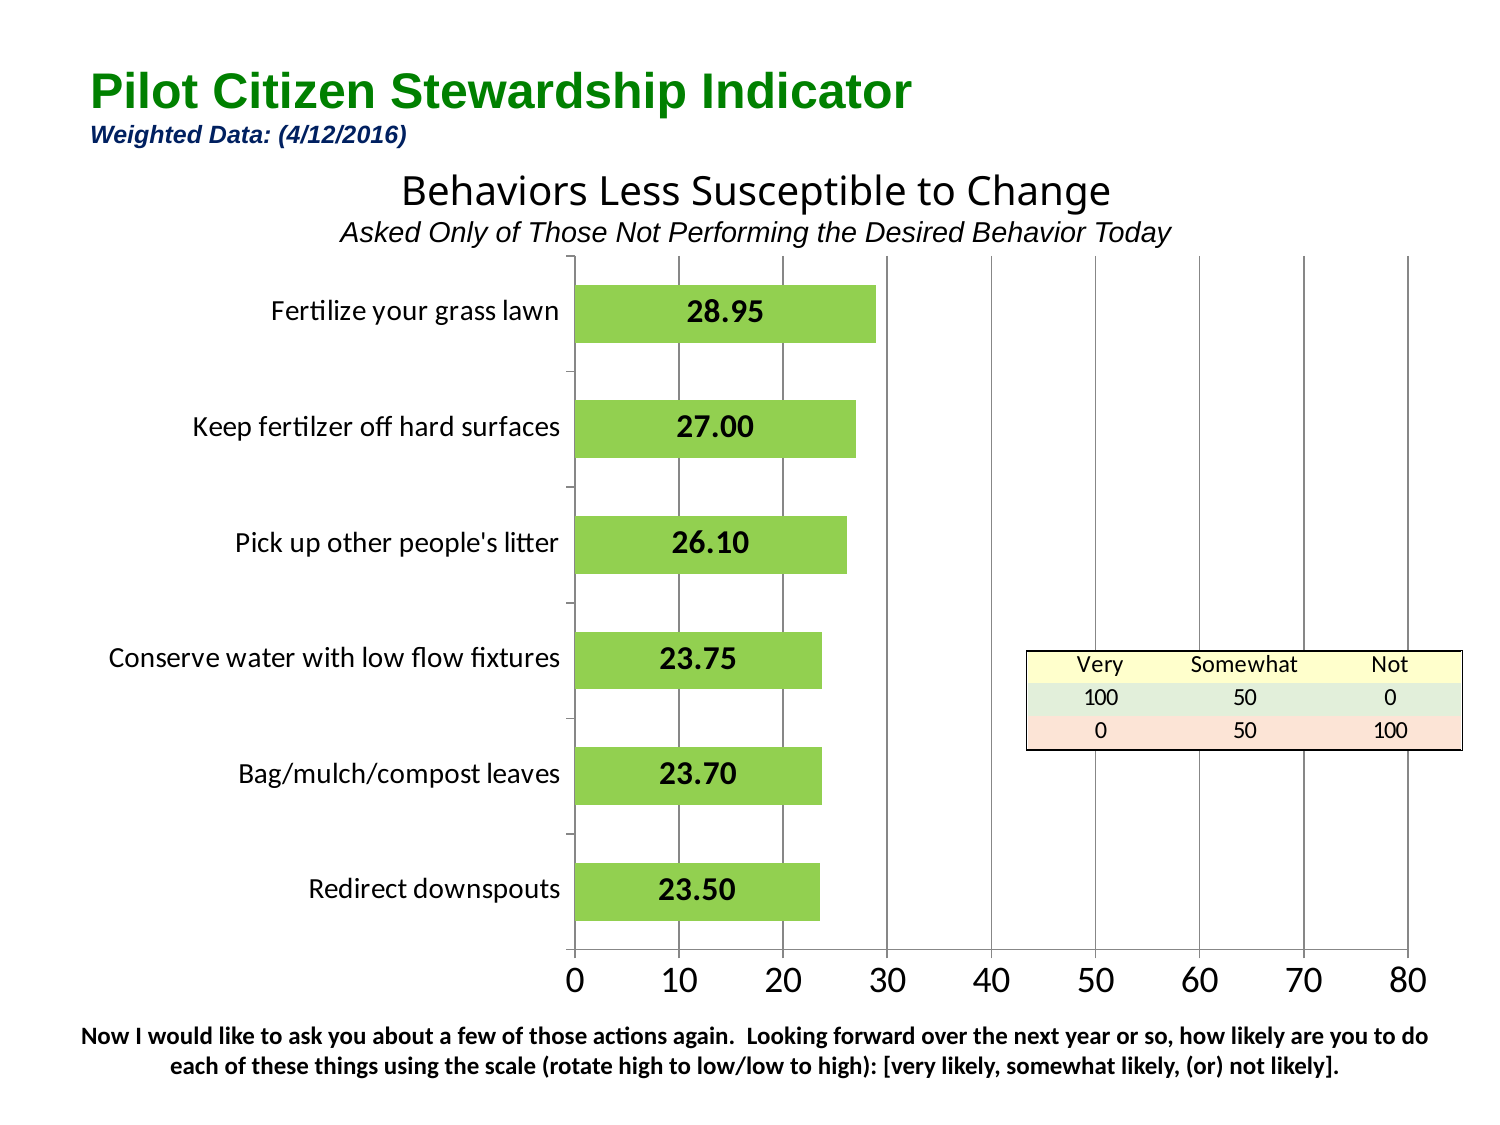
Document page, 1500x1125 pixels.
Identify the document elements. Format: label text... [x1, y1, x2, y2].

text_box Now I would like to ask you about a few of those actions again. Looking forward over the next year or so, how likely are you to do each of these things using the scale (rotate high to low/low to high): [very likely, somewhat likely, (or) not likely]. [65, 1058, 1447, 1087]
picture [1026, 650, 1463, 752]
chart [49, 250, 1463, 1051]
title Behaviors Less Susceptible to Change Asked Only of Those Not Performing the Desired Behavior Today [81, 157, 1432, 249]
text_box Pilot Citizen Stewardship Indicator Weighted Data: (4/12/2016) [74, 45, 1425, 163]
